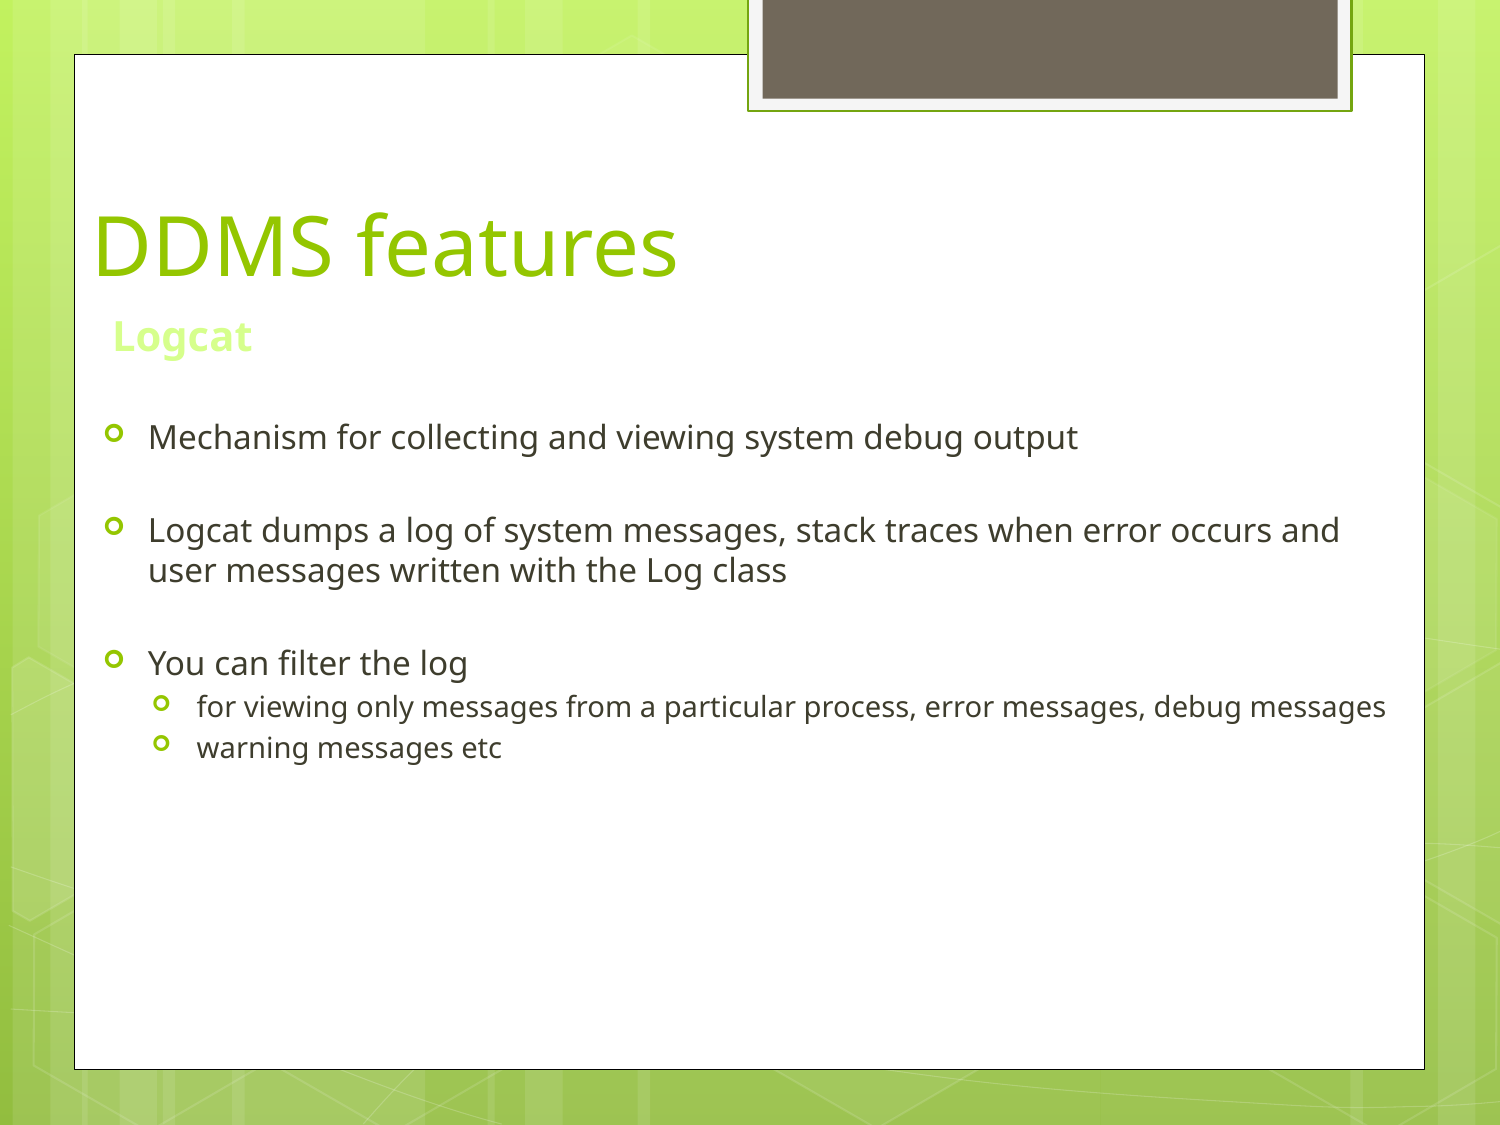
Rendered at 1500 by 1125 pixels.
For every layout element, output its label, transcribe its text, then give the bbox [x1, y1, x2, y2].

text_box Logcat [97, 302, 771, 368]
list Mechanism for collecting and viewing system debug output Logcat dumps a log of system messages, stack traces when error occurs and user messages written with the Log class You can filter the log for viewing only messages from a particular process, error messages, debug messages warning messages etc [76, 408, 1427, 1076]
title DDMS features [76, 113, 1229, 302]
